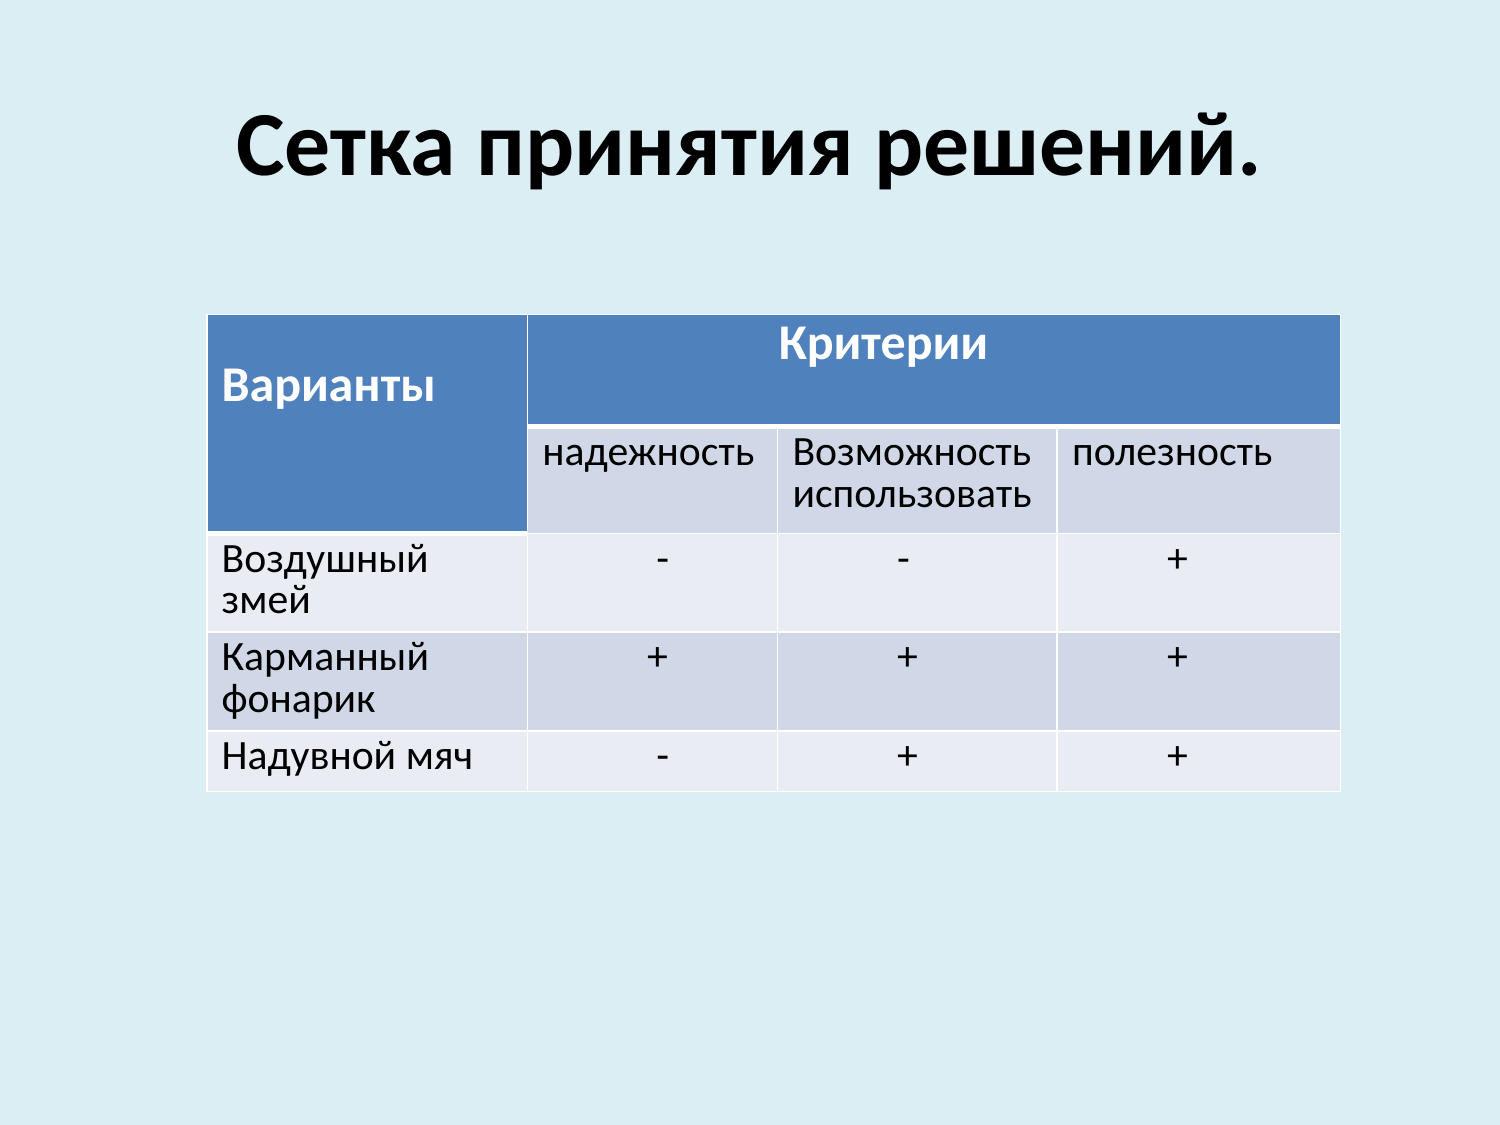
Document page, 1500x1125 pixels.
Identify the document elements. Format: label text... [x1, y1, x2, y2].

table_header Критерии [528, 315, 1340, 424]
table_cell + [778, 633, 1056, 730]
title Сетка принятия решений. [75, 45, 1425, 233]
table_cell - [528, 534, 777, 631]
table_cell - [528, 732, 777, 791]
table_cell + [1058, 534, 1340, 631]
table_cell Воздушный змей [208, 536, 527, 631]
table_cell Надувной мяч [208, 732, 527, 791]
table_cell надежность [528, 429, 777, 533]
table_cell - [778, 534, 1056, 631]
table_cell + [1058, 633, 1340, 730]
table_cell + [528, 633, 777, 730]
table_cell Возможность использовать [778, 429, 1056, 533]
table_cell полезность [1058, 429, 1340, 533]
table_header Варианты [208, 315, 527, 531]
table_cell + [1058, 732, 1340, 791]
table_cell Карманный фонарик [208, 633, 527, 730]
table_cell + [778, 732, 1056, 791]
